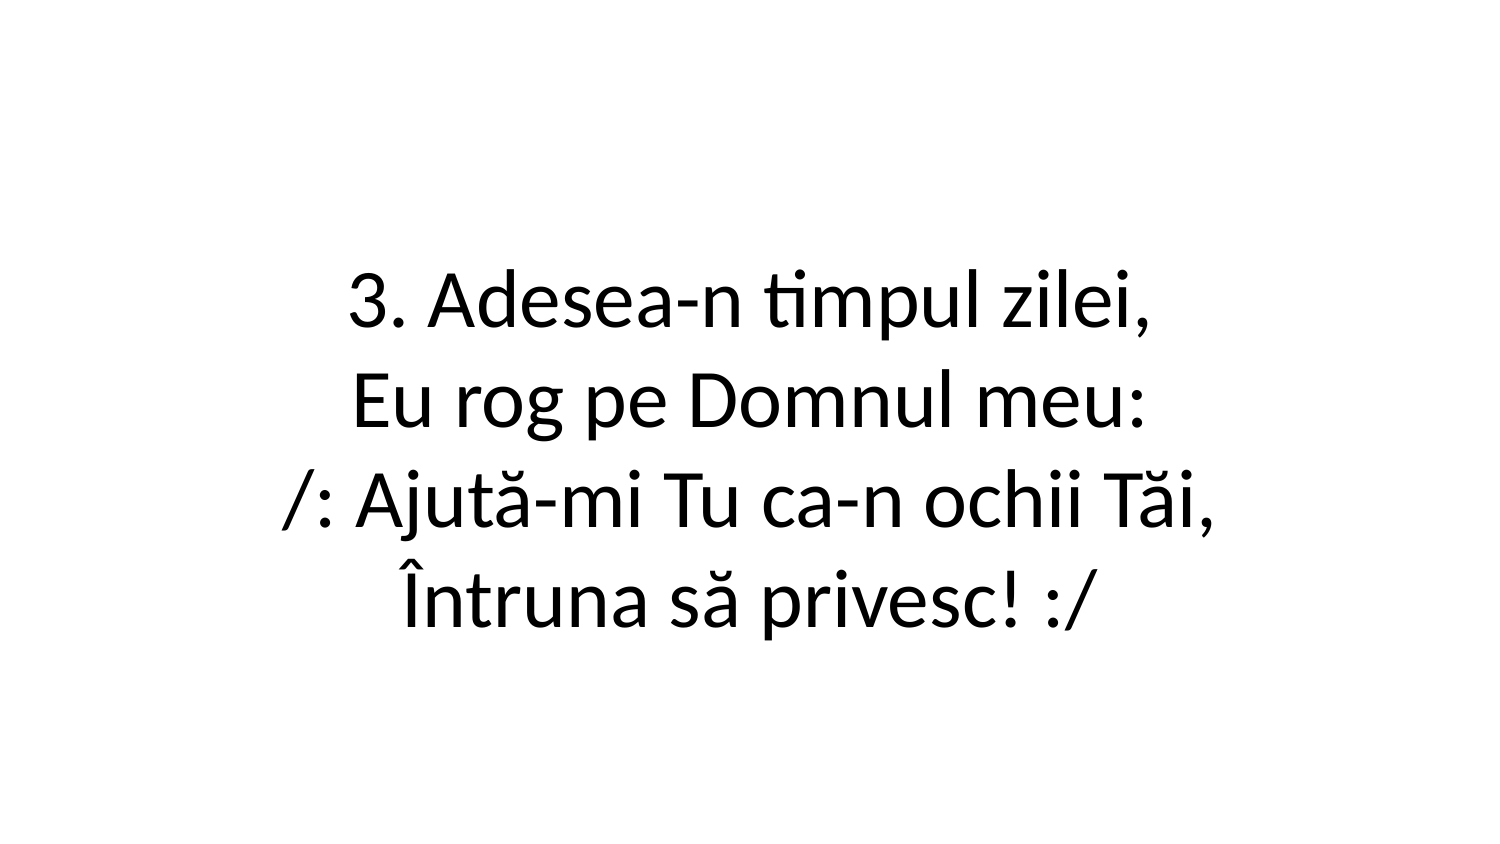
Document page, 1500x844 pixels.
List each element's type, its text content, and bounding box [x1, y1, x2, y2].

text_box 3. Adesea-n timpul zilei, Eu rog pe Domnul meu: /: Ajută-mi Tu ca-n ochii Tăi, Întruna să privesc! :/ [267, 192, 1233, 652]
